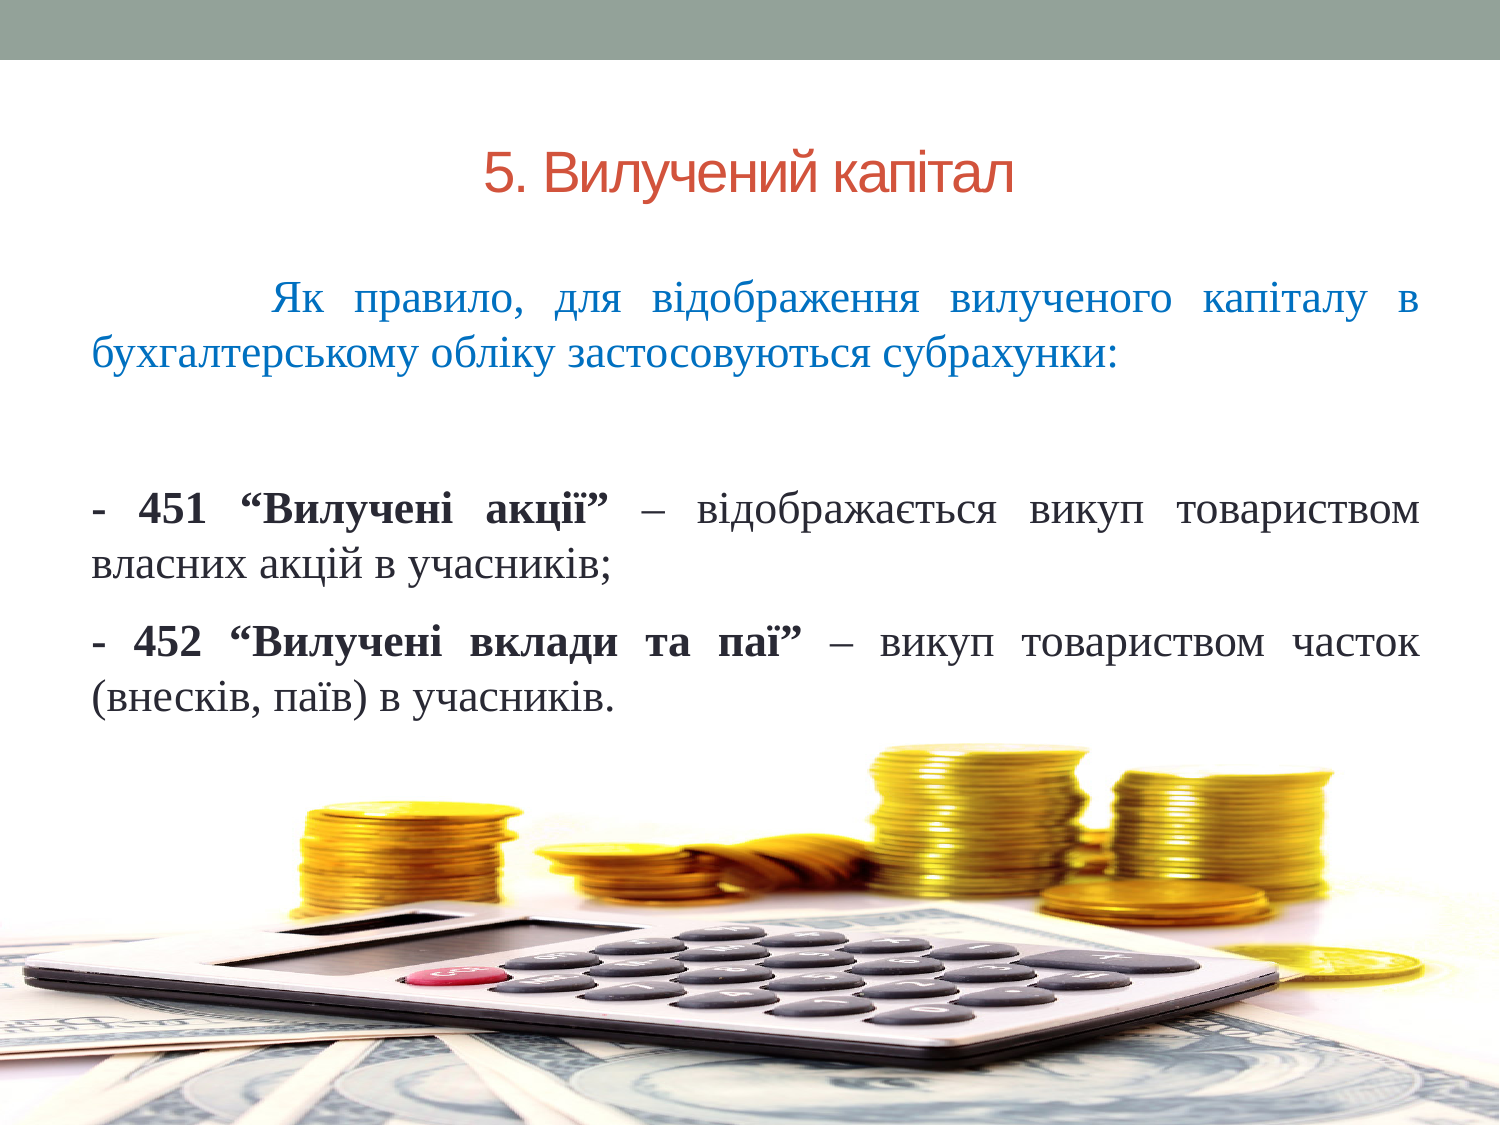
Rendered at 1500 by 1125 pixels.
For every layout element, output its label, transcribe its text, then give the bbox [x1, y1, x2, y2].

text_box Як правило, для відображення вилученого капіталу в бухгалтерському обліку застосовуються субрахунки: - 451 “Вилучені акції” – відображається викуп товариством власних акцій в учасників; - 452 “Вилучені вклади та паї” – викуп товариством часток (внесків, паїв) в учасників. [76, 259, 1436, 724]
picture [0, 727, 1500, 1125]
title 5. Вилучений капітал [75, 87, 1425, 250]
